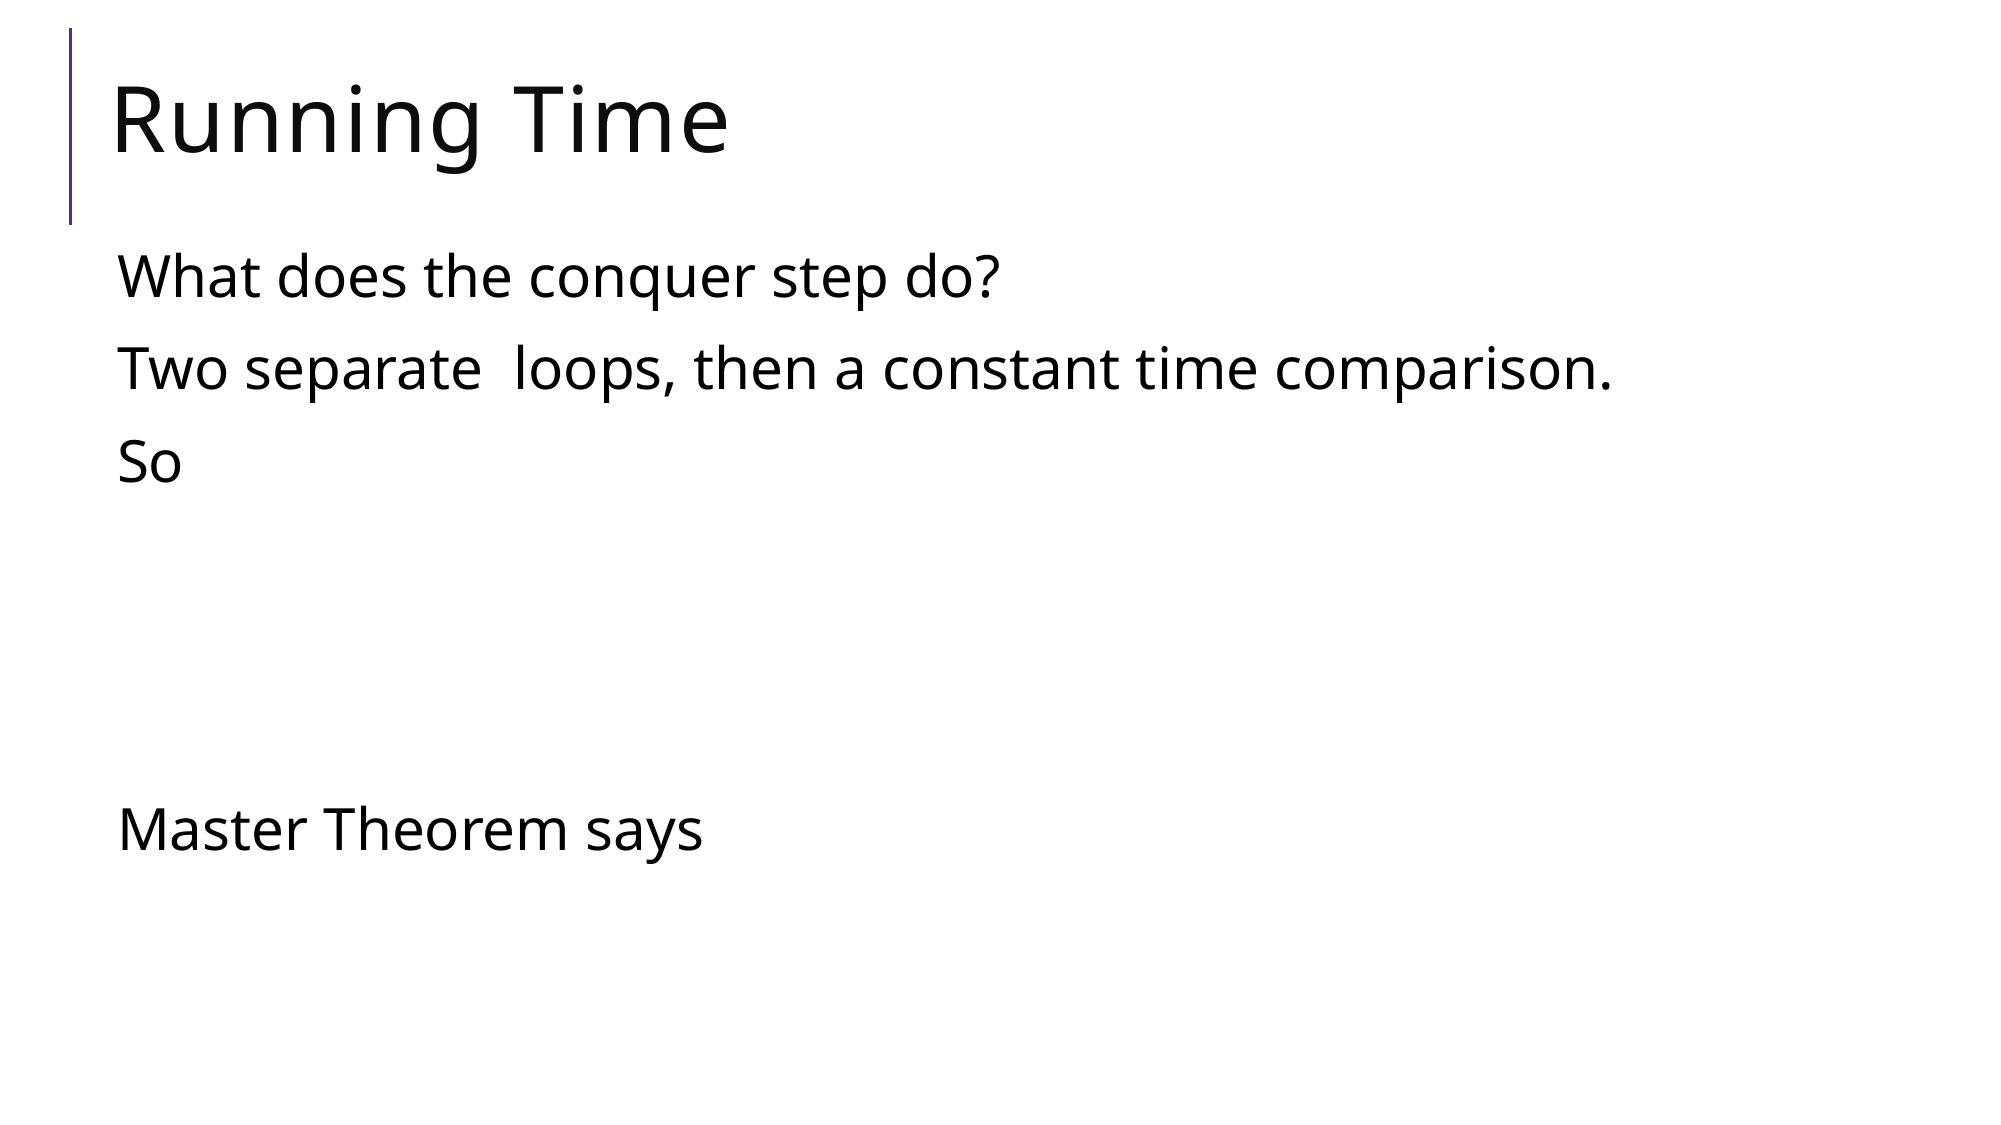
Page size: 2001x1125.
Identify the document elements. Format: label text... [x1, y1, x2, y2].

title Running Time [94, 43, 1930, 210]
